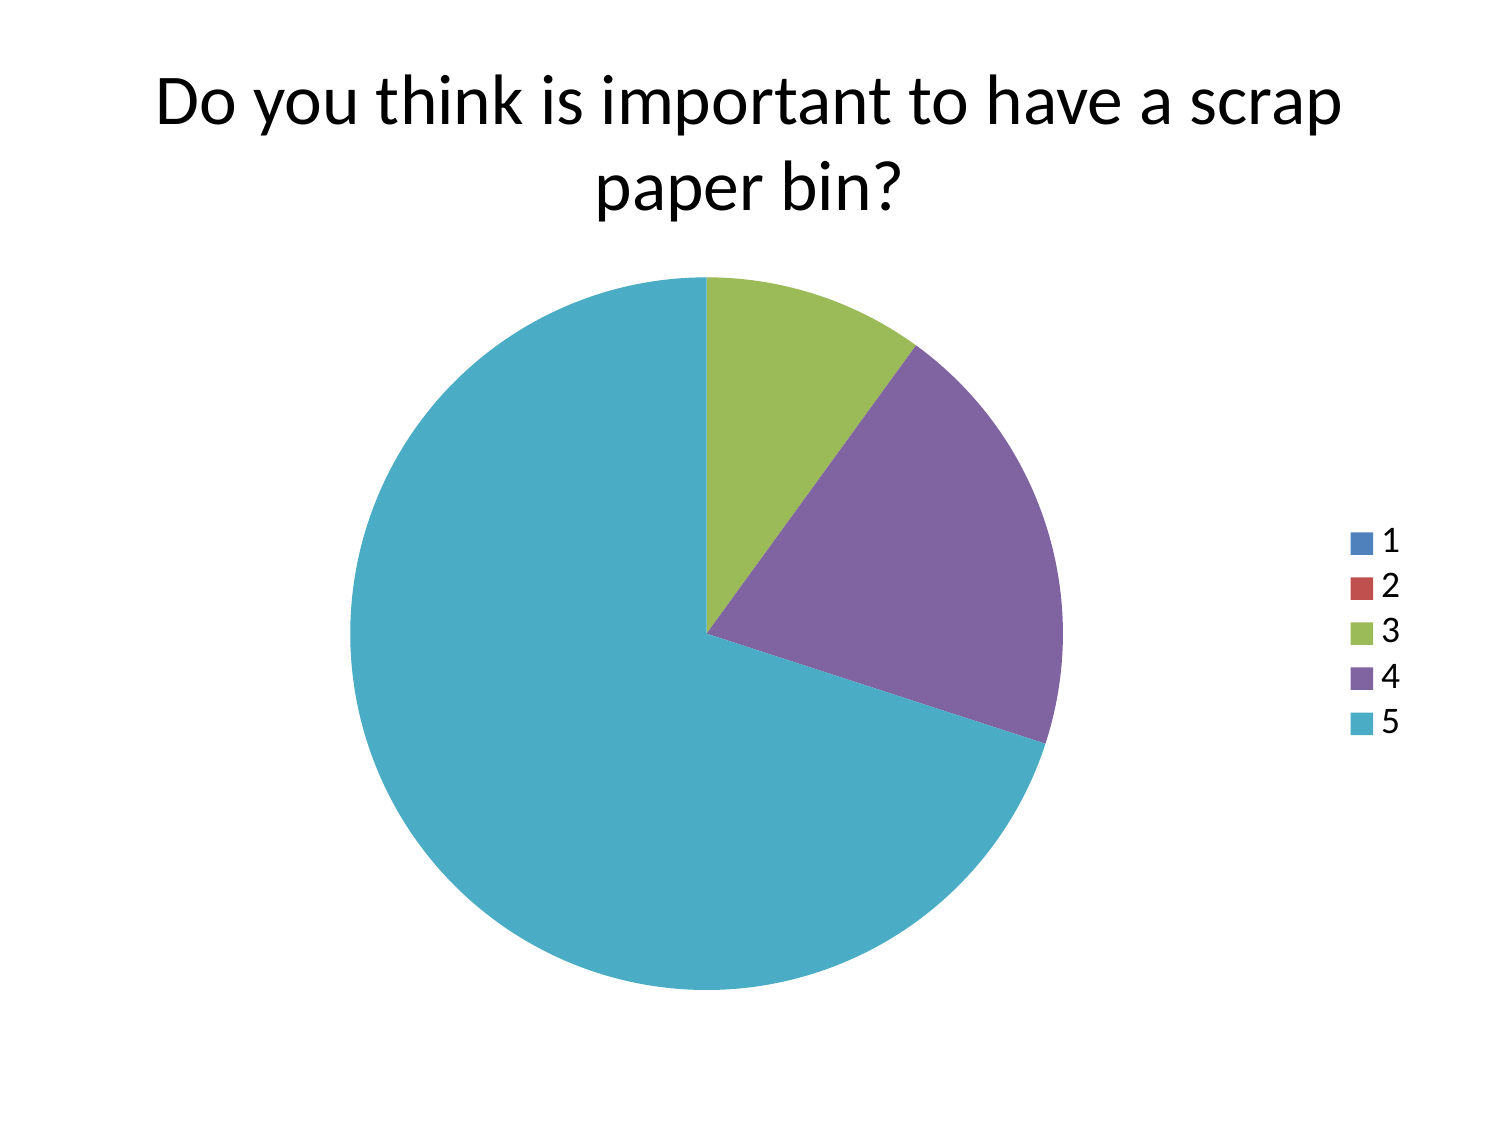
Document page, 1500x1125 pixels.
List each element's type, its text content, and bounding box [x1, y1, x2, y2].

chart [74, 262, 1426, 1006]
title Do you think is important to have a scrap paper bin? [75, 45, 1425, 233]
